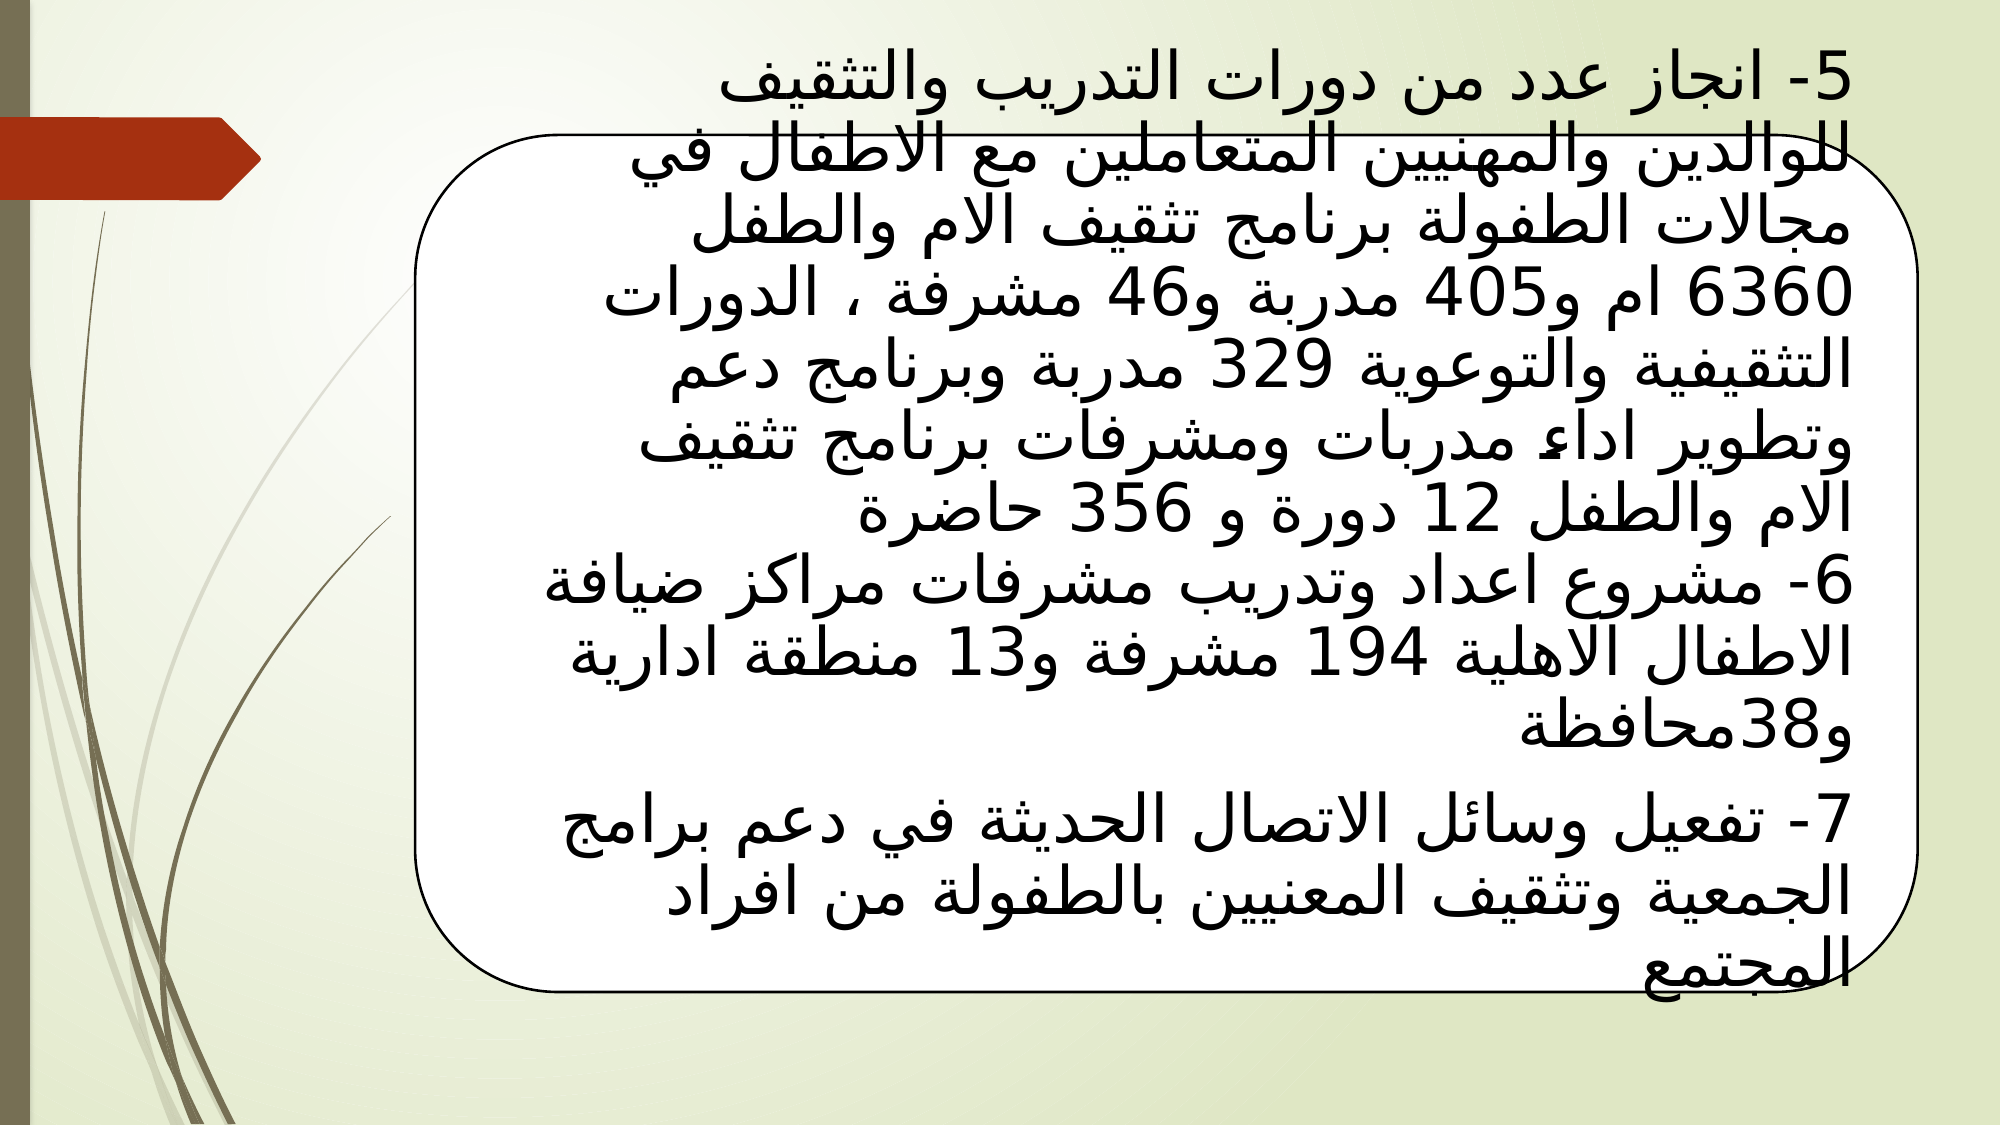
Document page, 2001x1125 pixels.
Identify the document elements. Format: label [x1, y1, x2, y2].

list [414, 134, 1918, 993]
